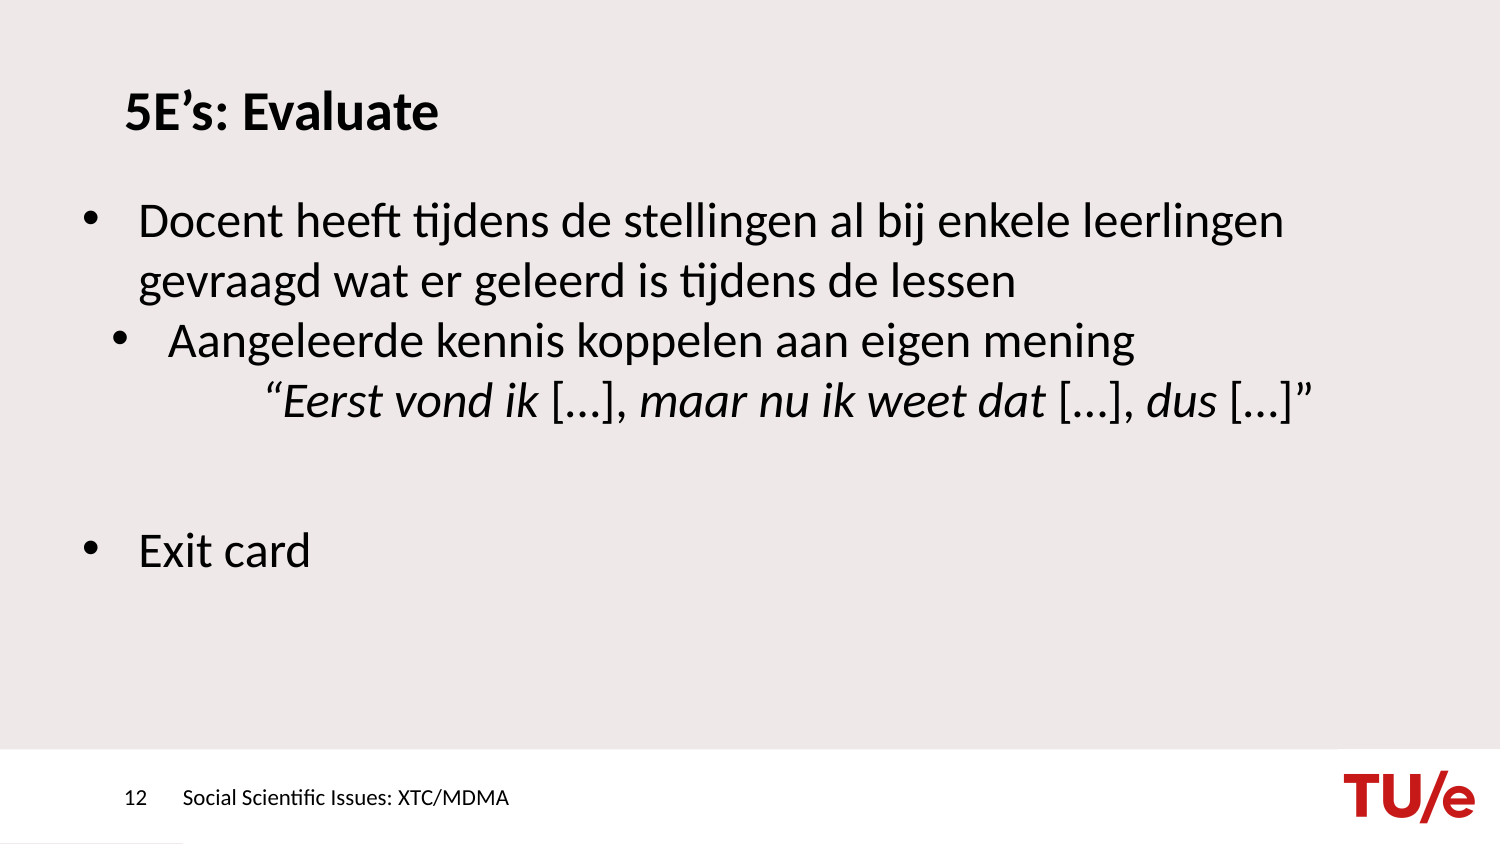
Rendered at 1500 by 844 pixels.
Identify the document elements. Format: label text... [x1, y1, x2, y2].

slide_number 12 [0, 749, 183, 844]
list Docent heeft tijdens de stellingen al bij enkele leerlingen gevraagd wat er geleerd is tijdens de lessen Aangeleerde kennis koppelen aan eigen mening “Eerst vond ik […], maar nu ik weet dat […], dus […]” Exit card [52, 187, 1364, 736]
picture [1339, 749, 1500, 844]
title 5E’s: Evaluate [124, 85, 1364, 174]
footer Social Scientific Issues: XTC/MDMA [183, 749, 1339, 844]
